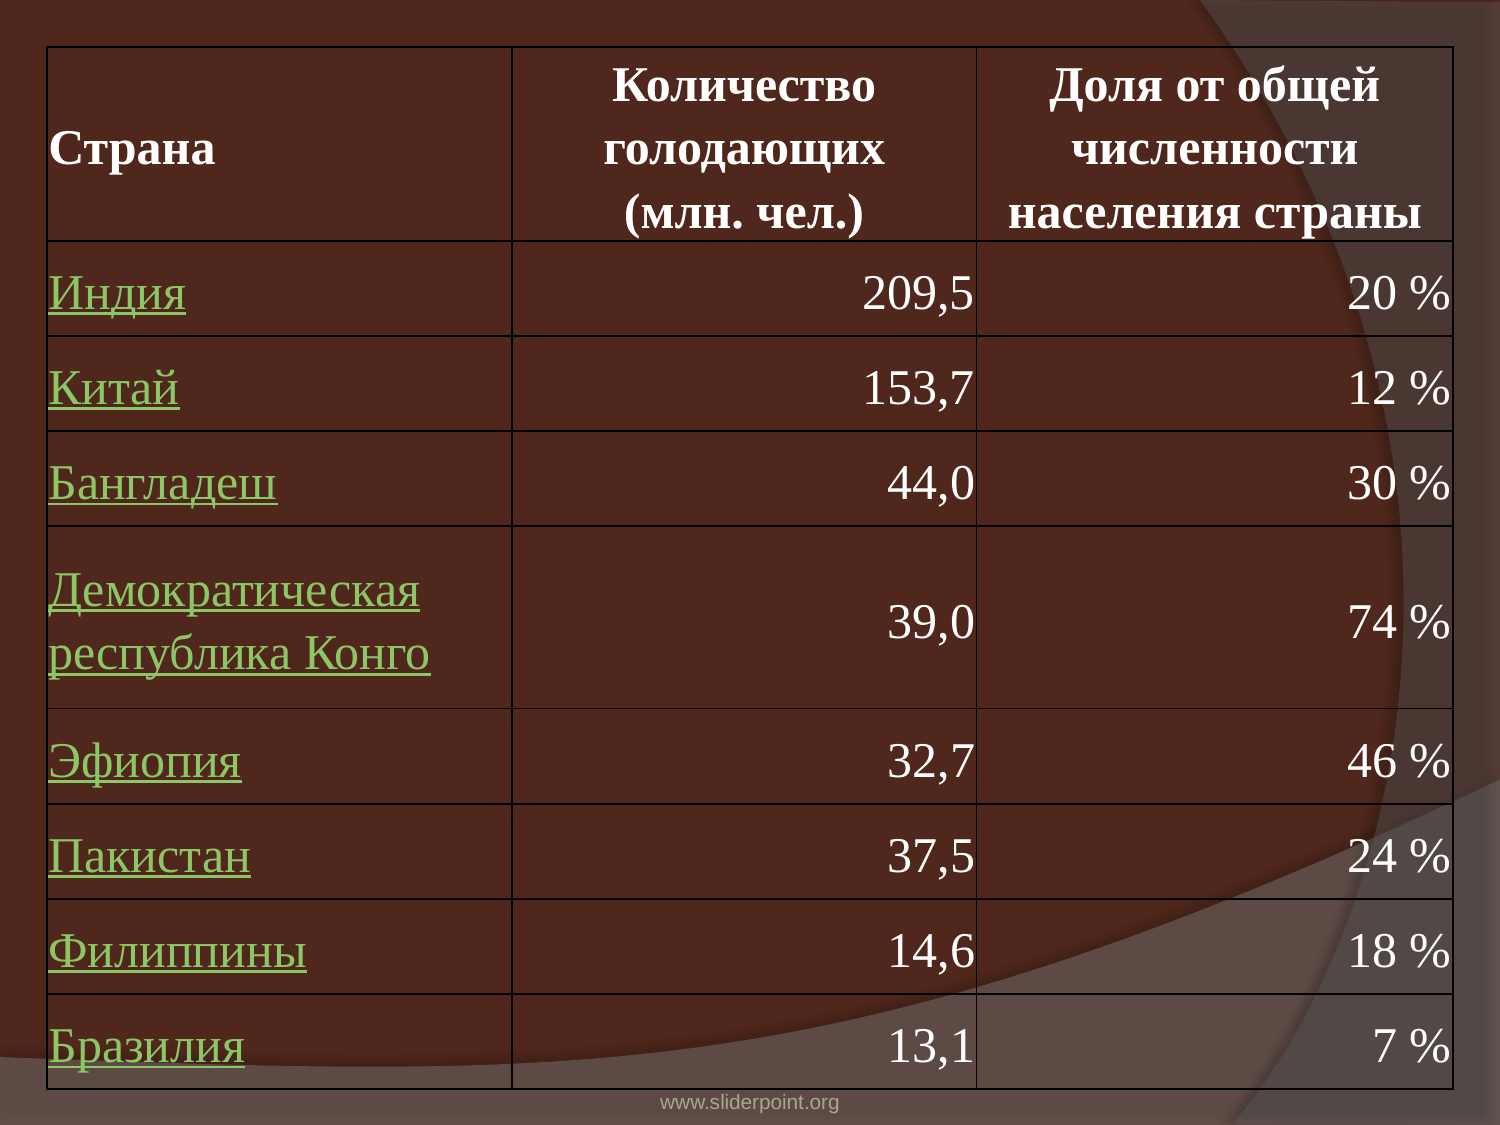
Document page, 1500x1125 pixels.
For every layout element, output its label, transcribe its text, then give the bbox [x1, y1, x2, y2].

table_cell Индия [48, 242, 511, 335]
table_cell 153,7 [513, 337, 976, 430]
table_cell 7 % [977, 995, 1452, 1088]
table_cell Эфиопия [48, 709, 511, 803]
table_cell Бразилия [48, 995, 511, 1088]
table_cell 74 % [977, 527, 1452, 708]
table_cell 37,5 [513, 805, 976, 898]
table_cell 24 % [977, 805, 1452, 898]
table_cell Пакистан [48, 805, 511, 898]
table_cell 209,5 [513, 242, 976, 335]
table_cell 18 % [977, 900, 1452, 993]
table_header Количество голодающих (млн. чел.) [513, 48, 976, 240]
table_cell 14,6 [513, 900, 976, 993]
table_cell 30 % [977, 432, 1452, 525]
table_cell 39,0 [513, 527, 976, 708]
table_cell 13,1 [513, 995, 976, 1053]
table_cell 44,0 [513, 432, 976, 525]
footer www.sliderpoint.org [512, 1053, 988, 1114]
table_cell Бангладеш [48, 432, 511, 525]
table_cell 32,7 [513, 709, 976, 803]
table_cell 12 % [977, 337, 1452, 430]
table_cell 20 % [977, 242, 1452, 335]
table_cell Филиппины [48, 900, 511, 993]
table_cell 46 % [977, 709, 1452, 803]
table_cell Китай [48, 337, 511, 430]
table_cell Демократическая республика Конго [48, 527, 511, 708]
table_header Доля от общей численности населения страны [977, 48, 1452, 240]
table_header Страна [48, 48, 511, 240]
